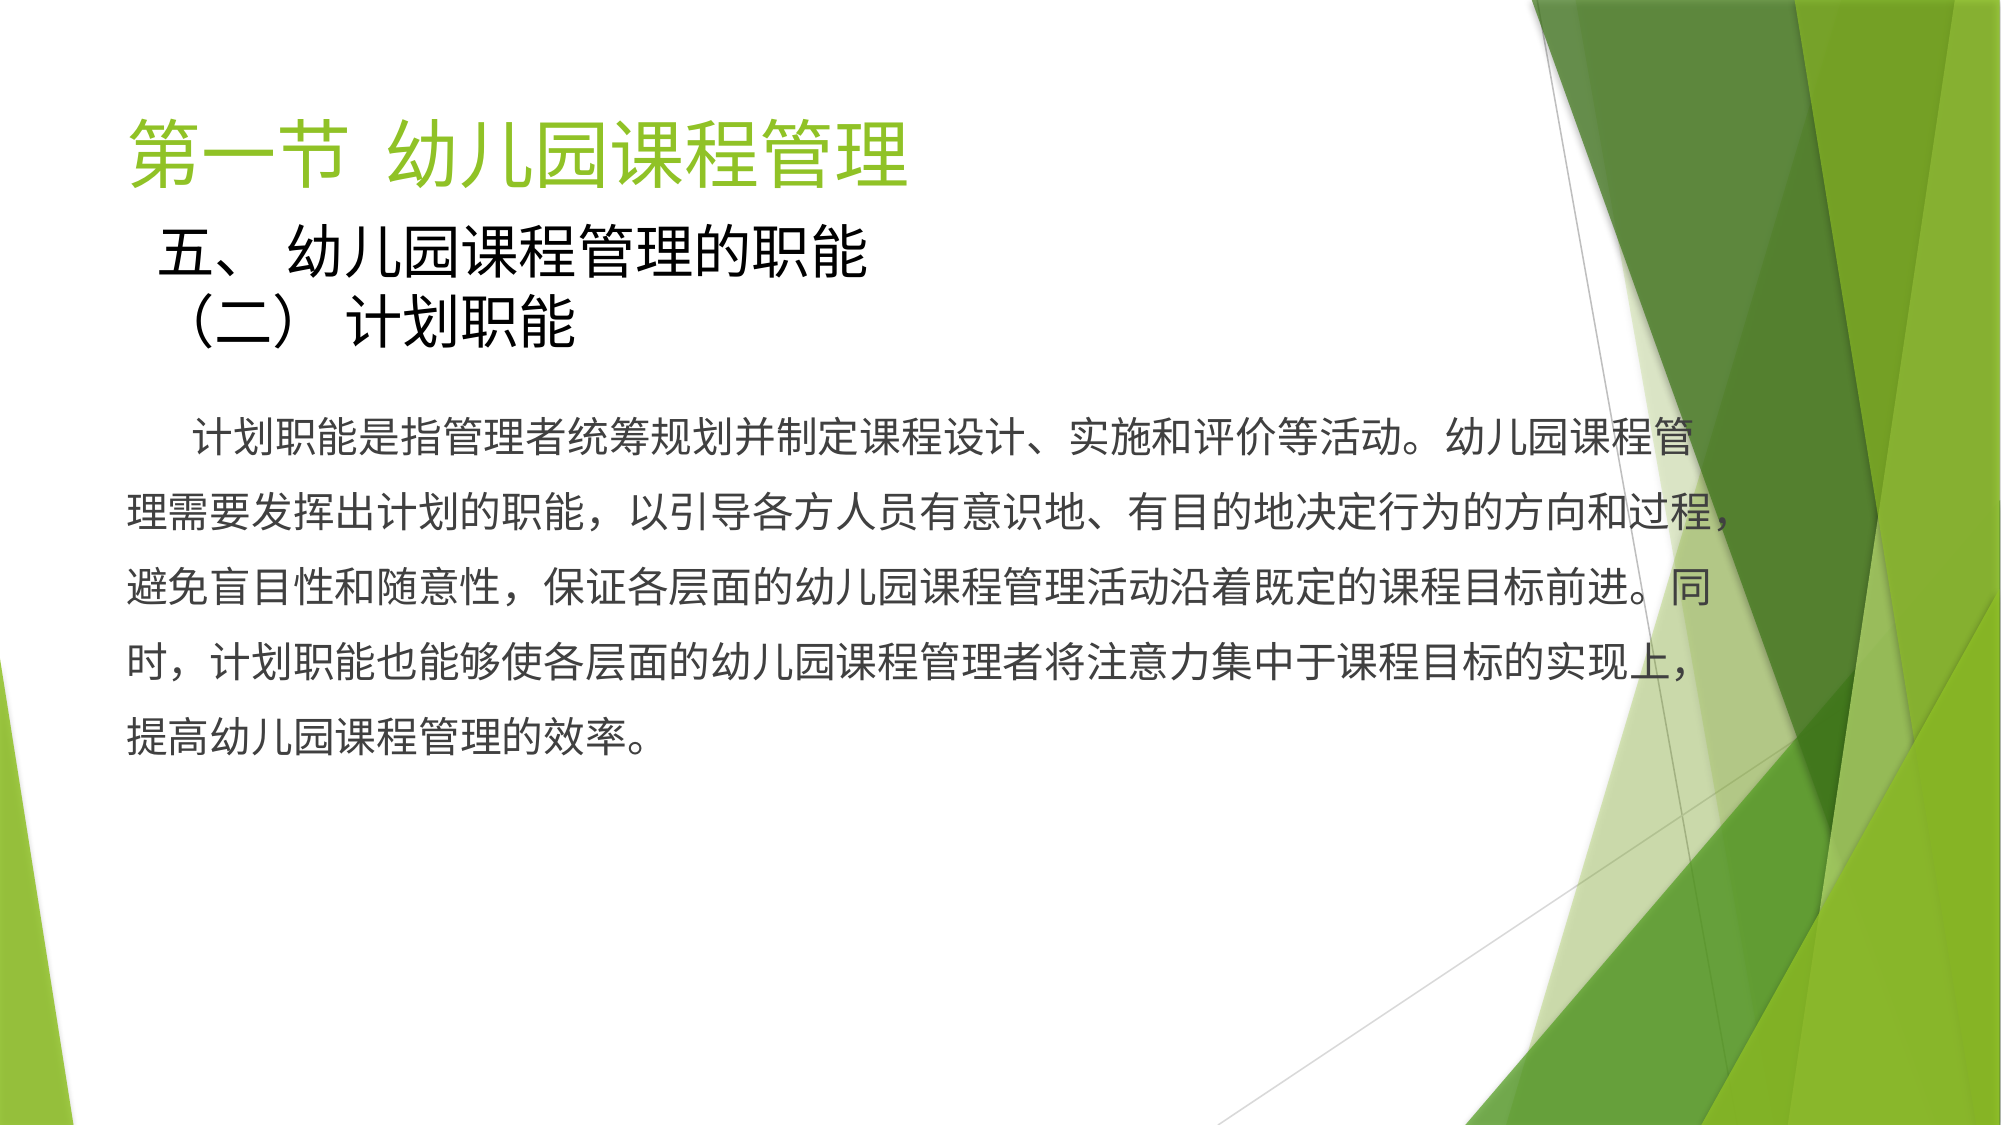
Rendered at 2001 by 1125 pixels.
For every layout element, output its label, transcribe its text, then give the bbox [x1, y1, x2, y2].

list 计划职能是指管理者统筹规划并制定课程设计、实施和评价等活动。幼儿园课程管理需要发挥出计划的职能，以引导各方人员有意识地、有目的地决定行为的方向和过程，避免盲目性和随意性，保证各层面的幼儿园课程管理活动沿着既定的课程目标前进。同时，计划职能也能够使各层面的幼儿园课程管理者将注意力集中于课程目标的实现上，提高幼儿园课程管理的效率。 [111, 378, 1743, 1091]
text_box 五、 幼儿园课程管理的职能 （二） 计划职能 [141, 208, 1451, 363]
title 第一节 幼儿园课程管理 [111, 99, 1522, 317]
